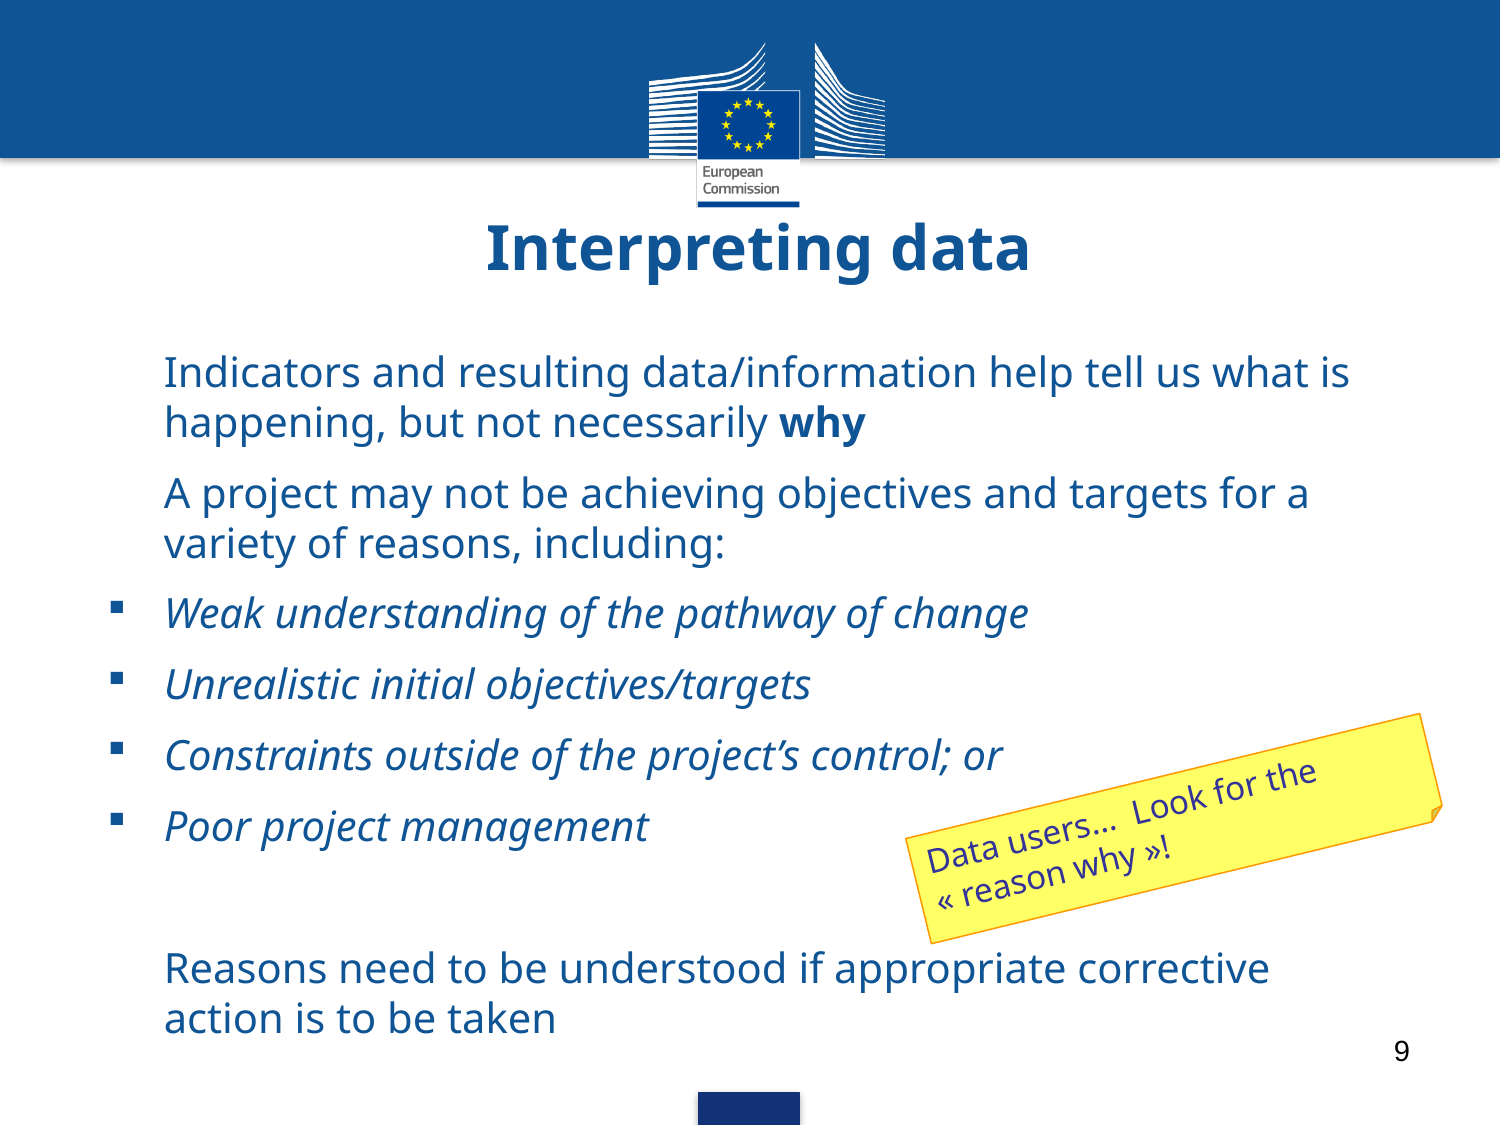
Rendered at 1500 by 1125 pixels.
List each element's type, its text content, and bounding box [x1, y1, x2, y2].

text_box Interpreting data [58, 175, 1461, 315]
text_box Data users… Look for the « reason why »! [905, 713, 1443, 944]
picture [649, 42, 885, 175]
slide_number 9 [1074, 1024, 1426, 1103]
list Indicators and resulting data/information help tell us what is happening, but not necessarily why A project may not be achieving objectives and targets for a variety of reasons, including: Weak understanding of the pathway of change Unrealistic initial objectives/targets Constraints outside of the project’s control; or Poor project management Reasons need to be understood if appropriate corrective action is to be taken [92, 337, 1368, 1051]
